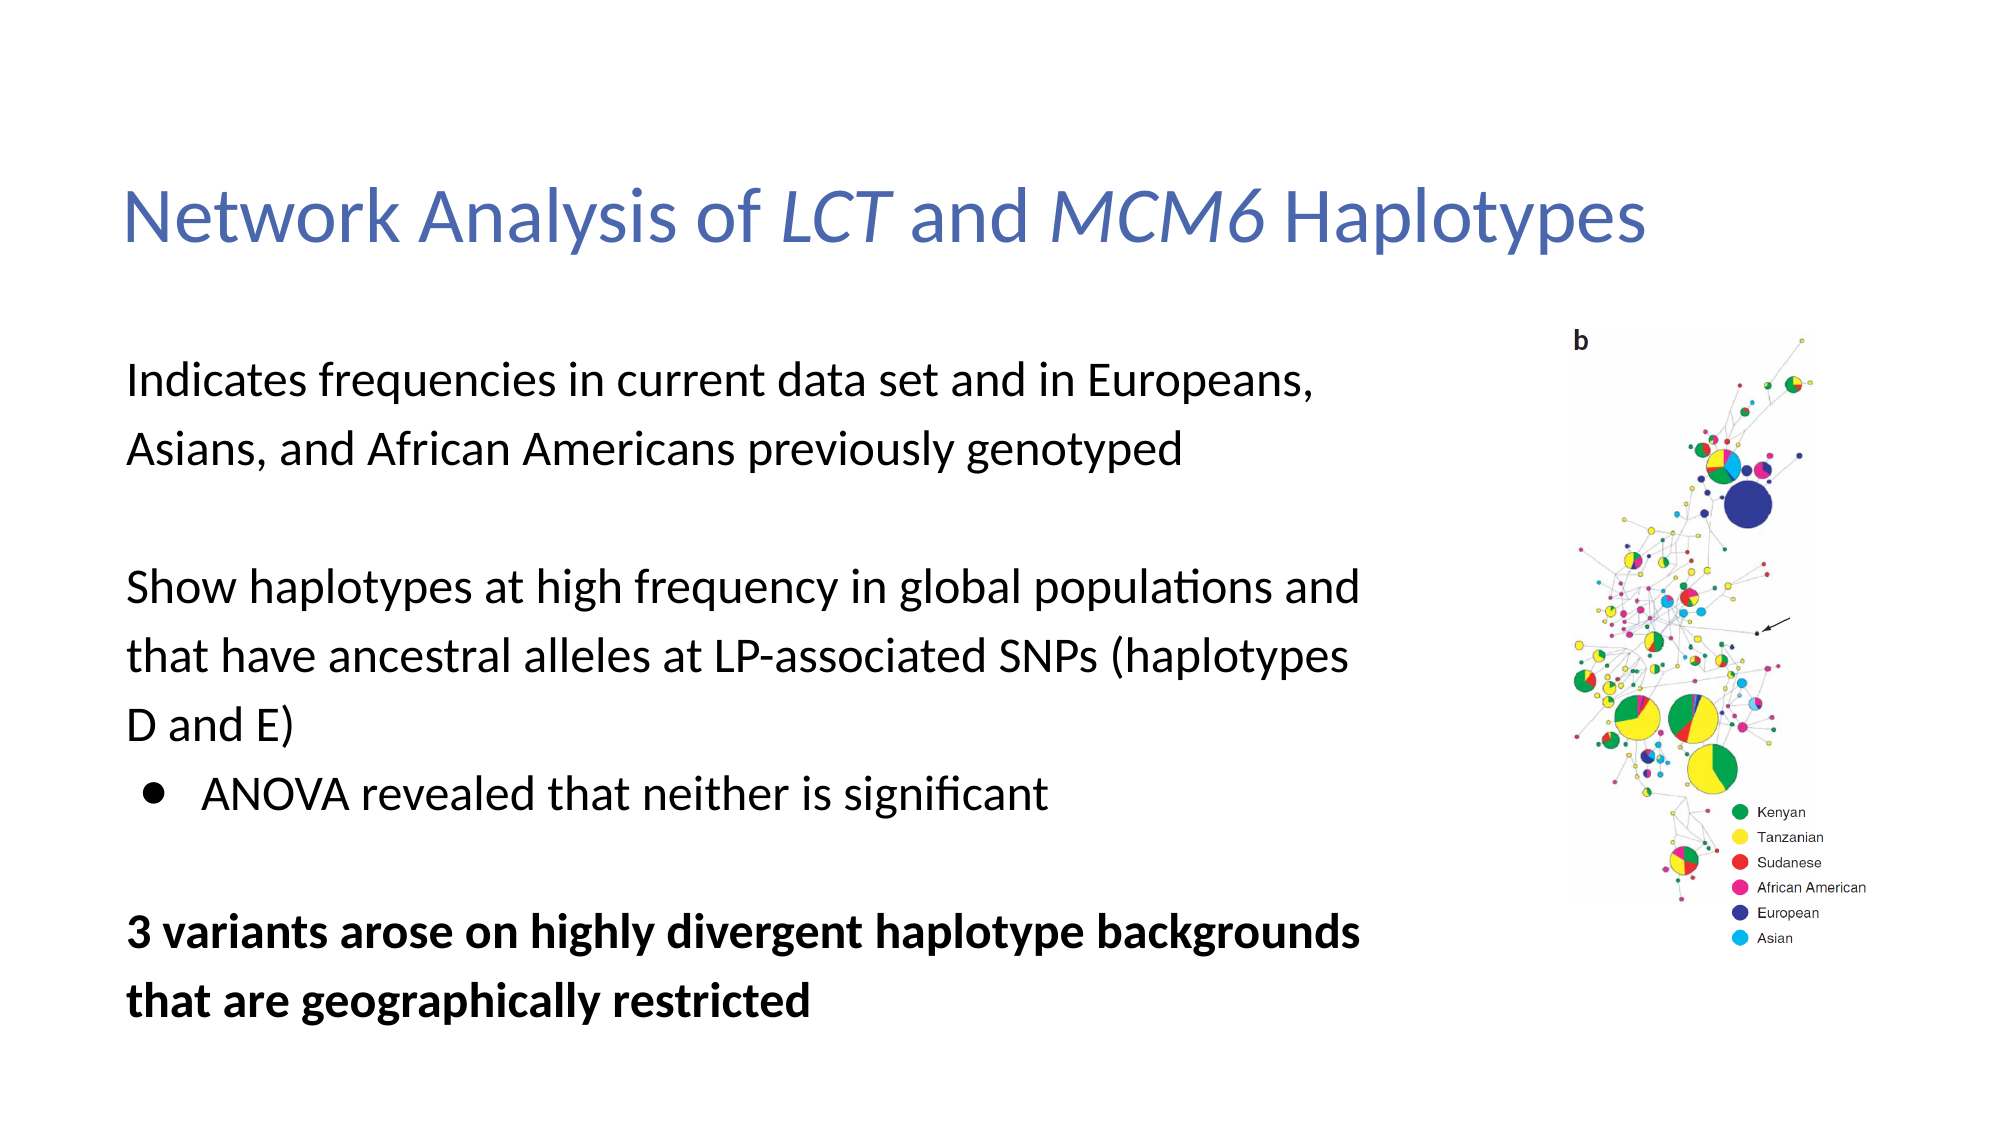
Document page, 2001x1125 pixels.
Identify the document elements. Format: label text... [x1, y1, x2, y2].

list Indicates frequencies in current data set and in Europeans, Asians, and African Americans previously genotyped Show haplotypes at high frequency in global populations and that have ancestral alleles at LP-associated SNPs (haplotypes D and E) ANOVA revealed that neither is significant 3 variants arose on highly divergent haplotype backgrounds that are geographically restricted [111, 329, 1385, 948]
title Network Analysis of LCT and MCM6 Haplotypes [107, 81, 1875, 354]
picture [1565, 317, 1876, 960]
